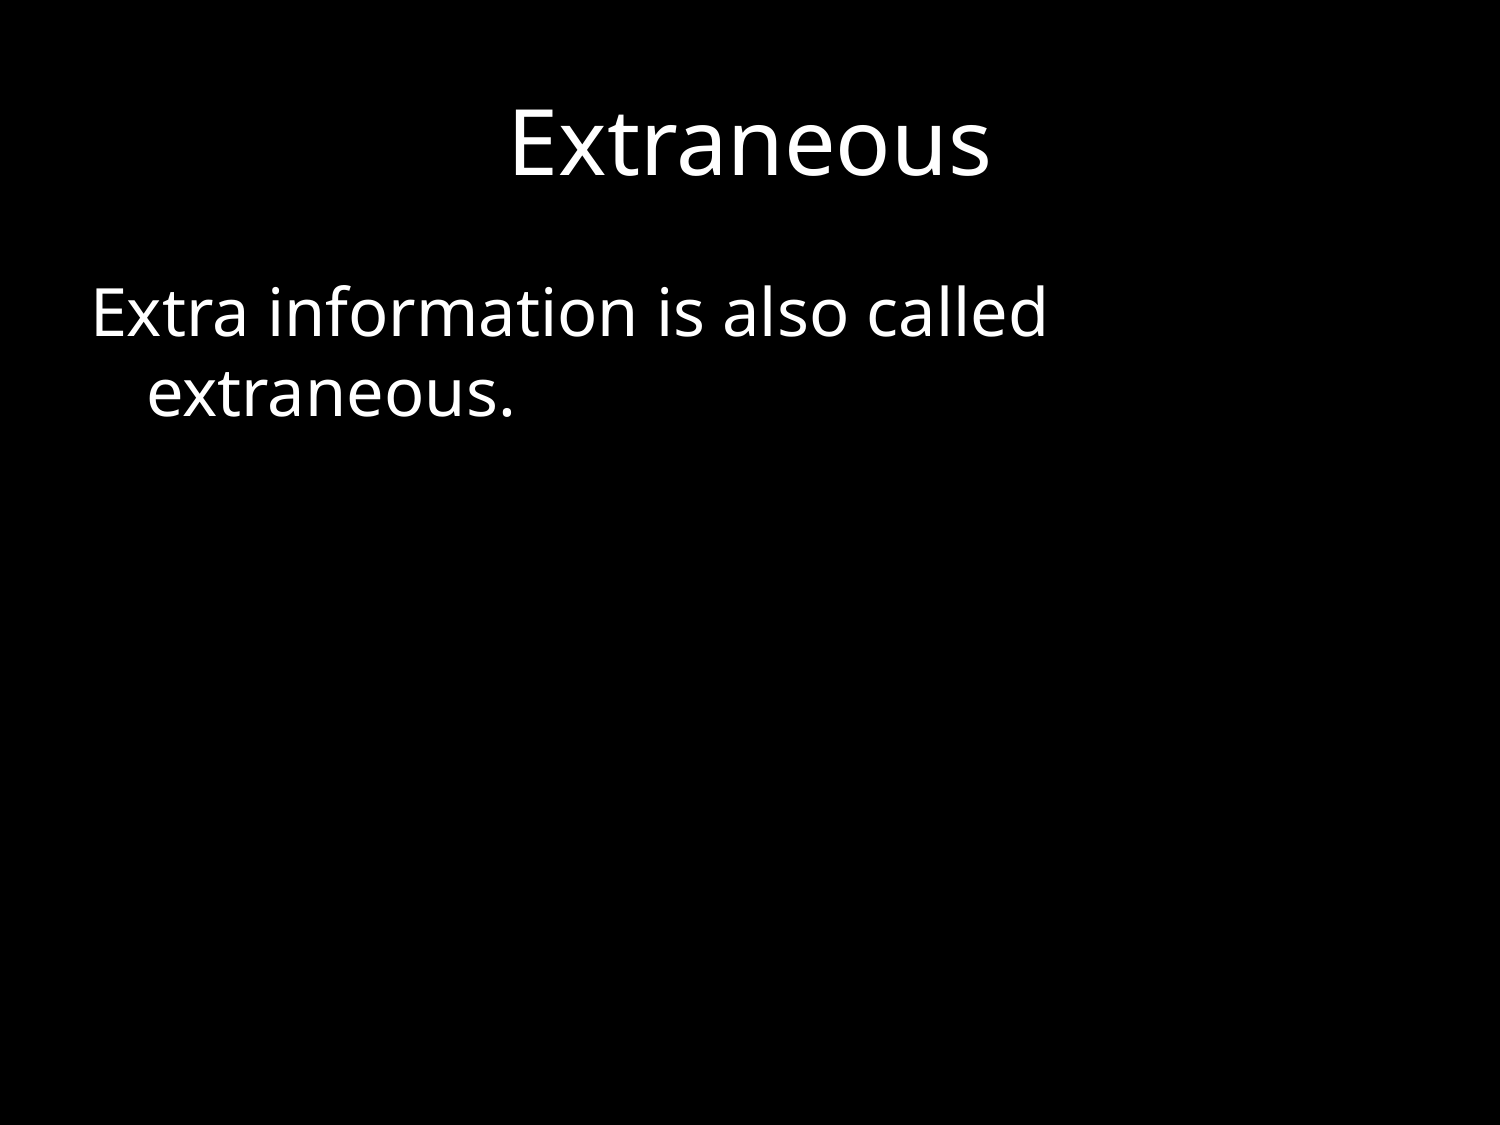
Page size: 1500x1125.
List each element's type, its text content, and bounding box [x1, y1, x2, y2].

title Extraneous [75, 45, 1425, 233]
list Extra information is also called extraneous. [75, 262, 1425, 1005]
